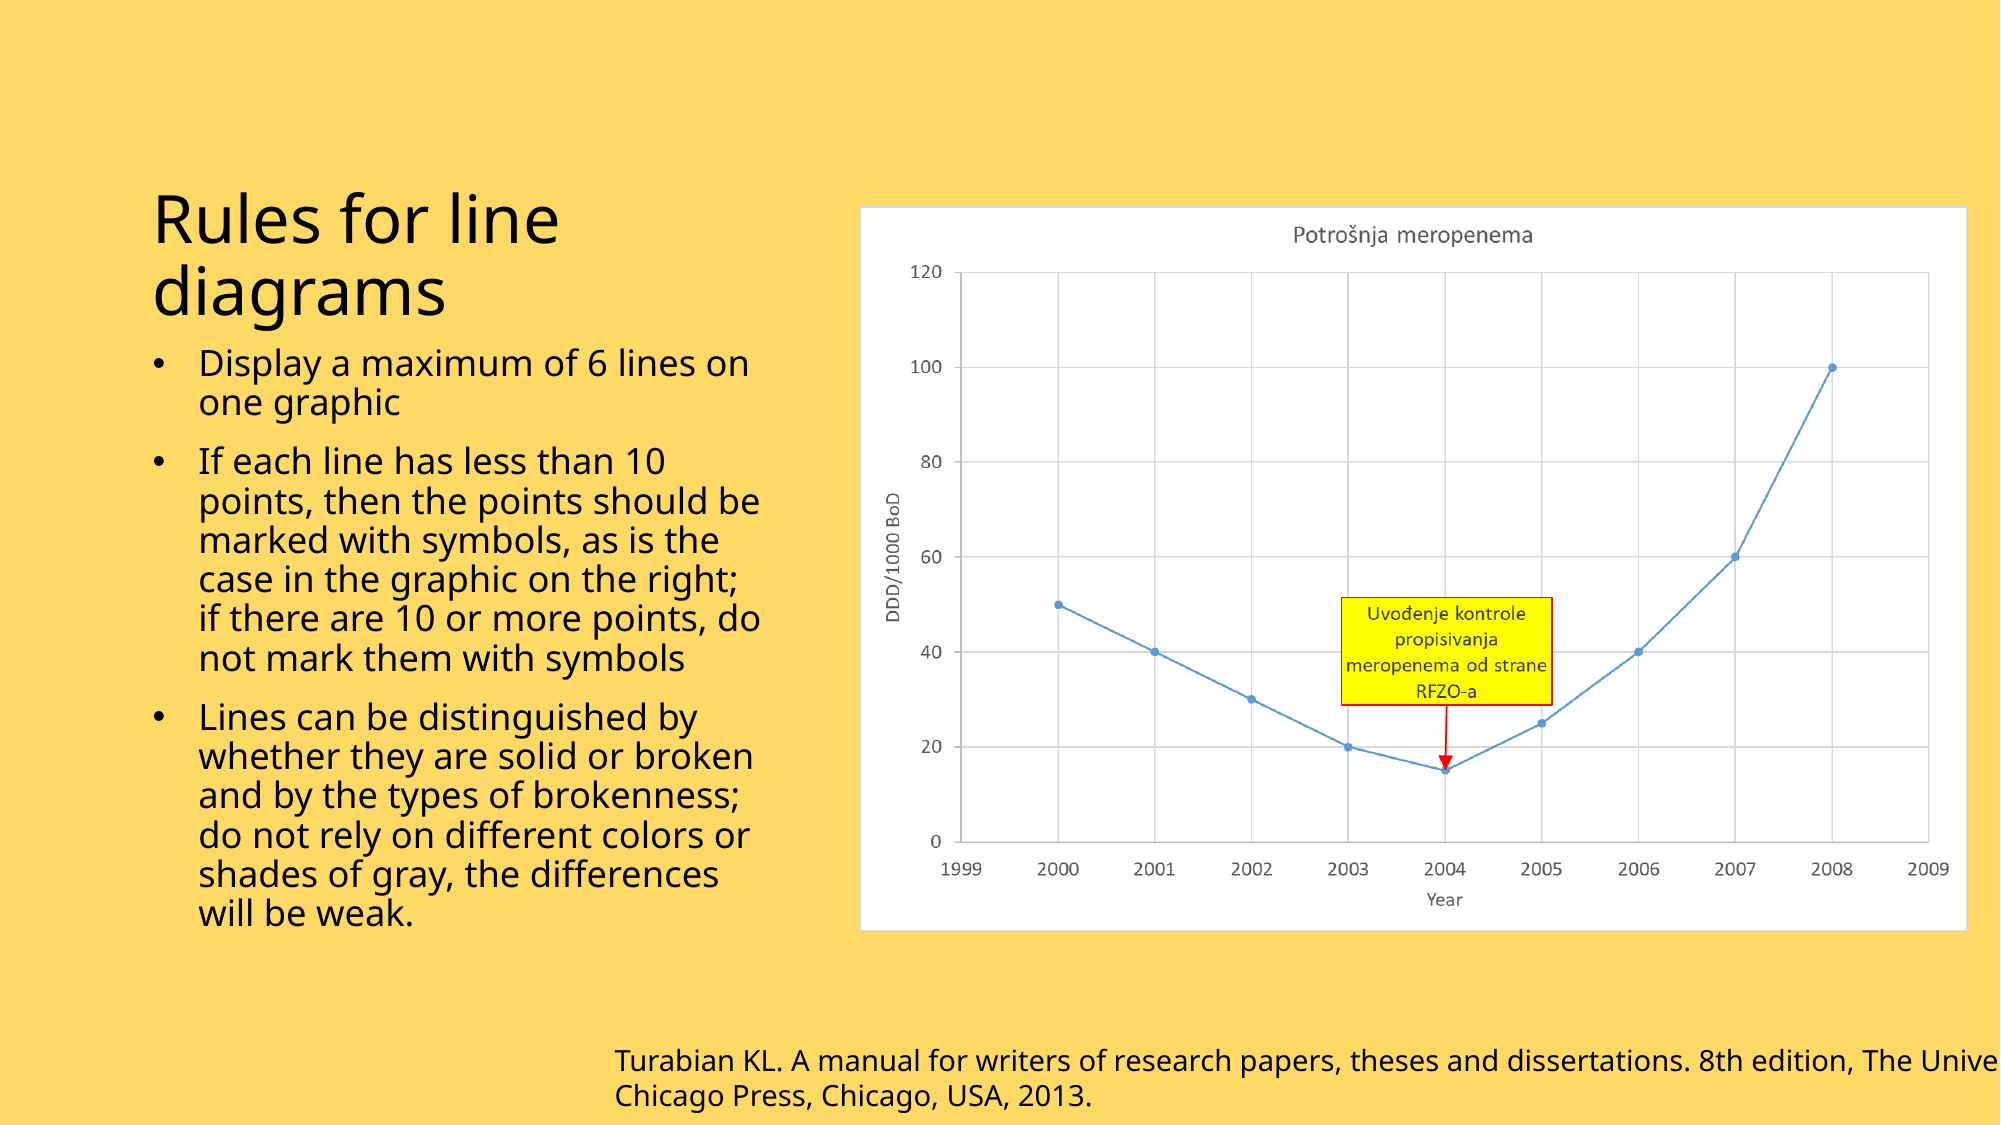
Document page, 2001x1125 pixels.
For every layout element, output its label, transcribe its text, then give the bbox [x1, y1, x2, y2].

text_box Turabian KL. A manual for writers of research papers, theses and dissertations. 8th edition, The University of Chicago Press, Chicago, USA, 2013. [599, 1035, 2000, 1120]
picture [859, 206, 1967, 931]
title Rules for line diagrams [137, 75, 783, 337]
list Display a maximum of 6 lines on one graphic If each line has less than 10 points, then the points should be marked with symbols, as is the case in the graphic on the right; if there are 10 or more points, do not mark them with symbols Lines can be distinguished by whether they are solid or broken and by the types of brokenness; do not rely on different colors or shades of gray, the differences will be weak. [137, 337, 783, 963]
